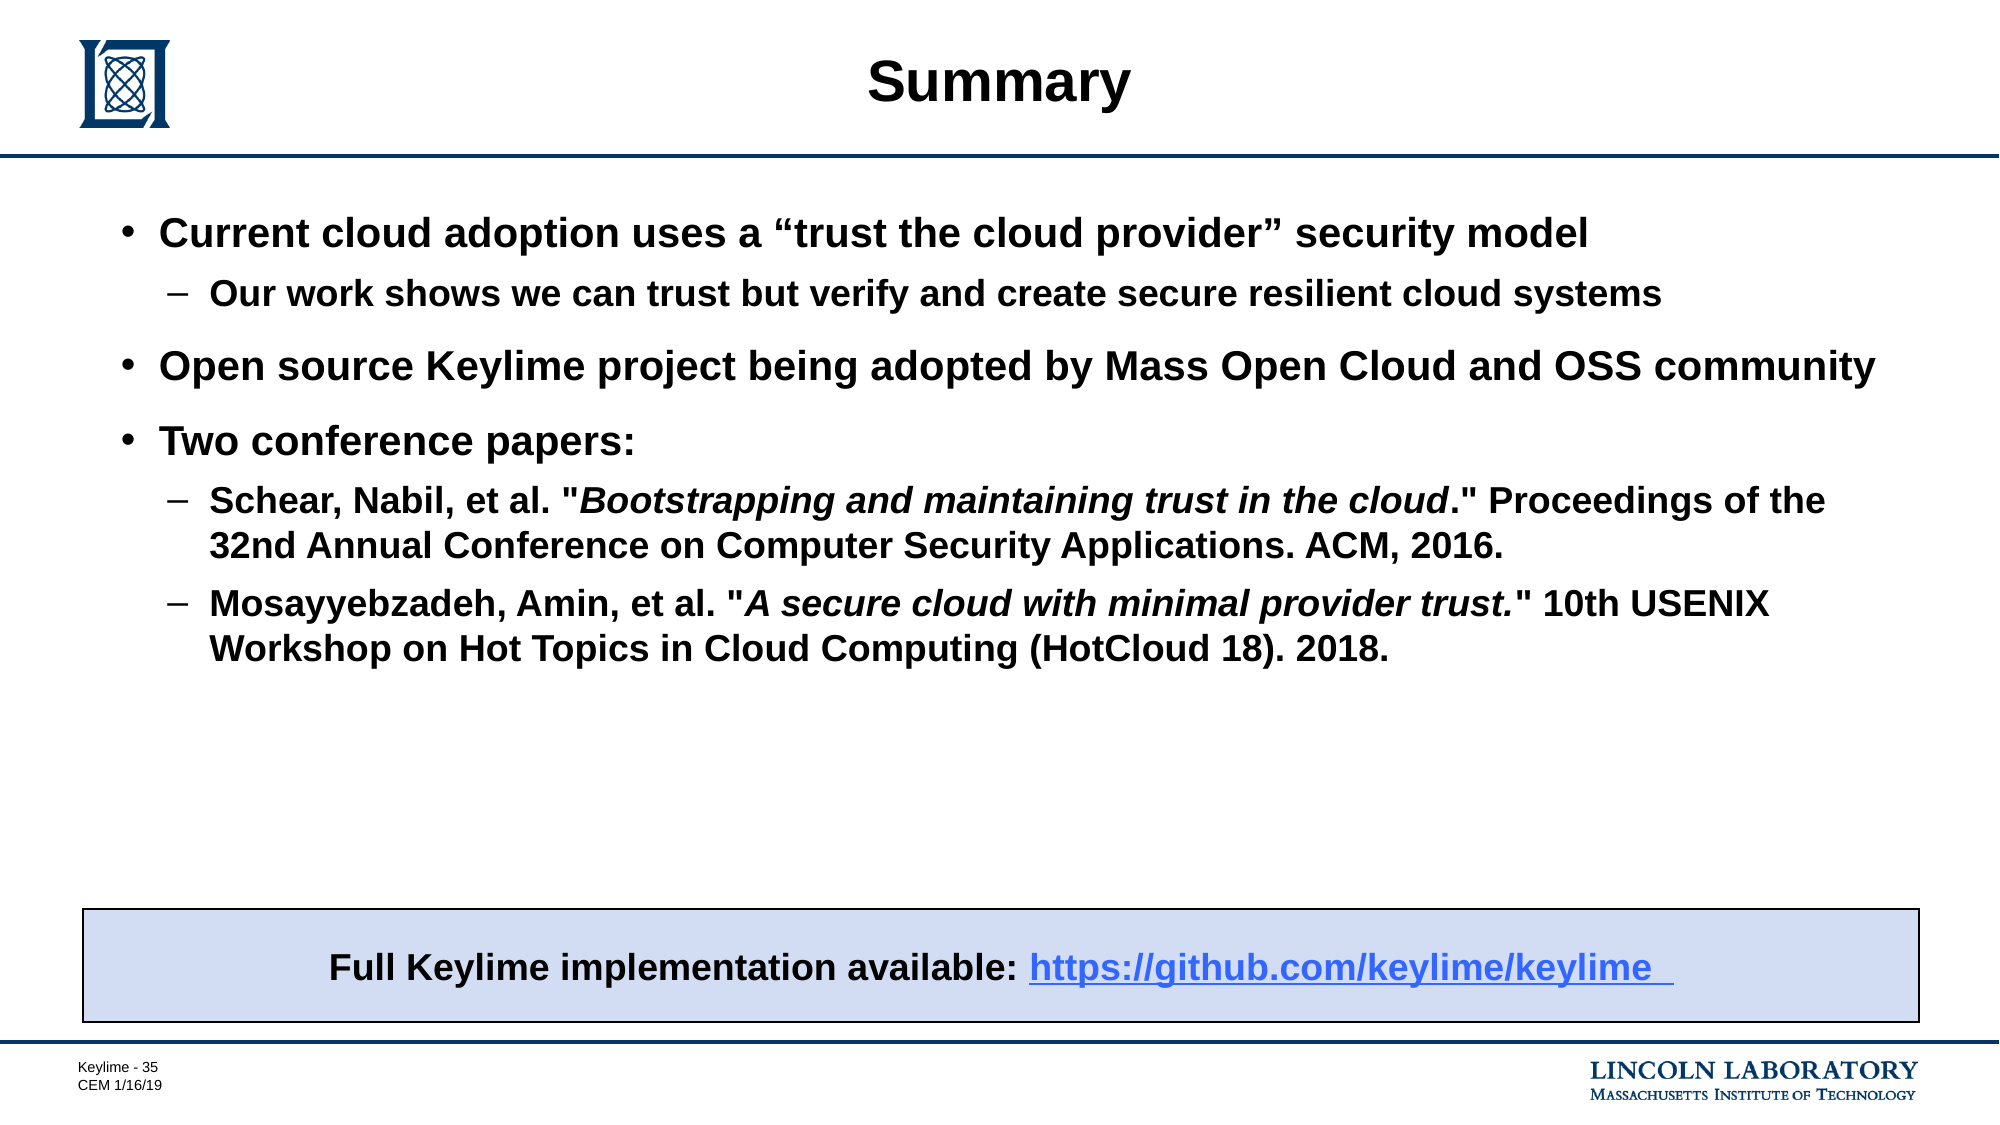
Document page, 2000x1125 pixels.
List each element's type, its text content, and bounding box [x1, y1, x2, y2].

picture [79, 40, 170, 128]
picture [1588, 1061, 1918, 1100]
text_box Full Keylime implementation available: https://github.com/keylime/keylime [83, 908, 1920, 1022]
title Summary [205, 16, 1794, 151]
list Current cloud adoption uses a “trust the cloud provider” security model Our work shows we can trust but verify and create secure resilient cloud systems Open source Keylime project being adopted by Mass Open Cloud and OSS community Two conference papers: Schear, Nabil, et al. "Bootstrapping and maintaining trust in the cloud." Proceedings of the 32nd Annual Conference on Computer Security Applications. ACM, 2016. Mosayyebzadeh, Amin, et al. "A secure cloud with minimal provider trust." 10th USENIX Workshop on Hot Topics in Cloud Computing (HotCloud 18). 2018. [106, 198, 1897, 908]
